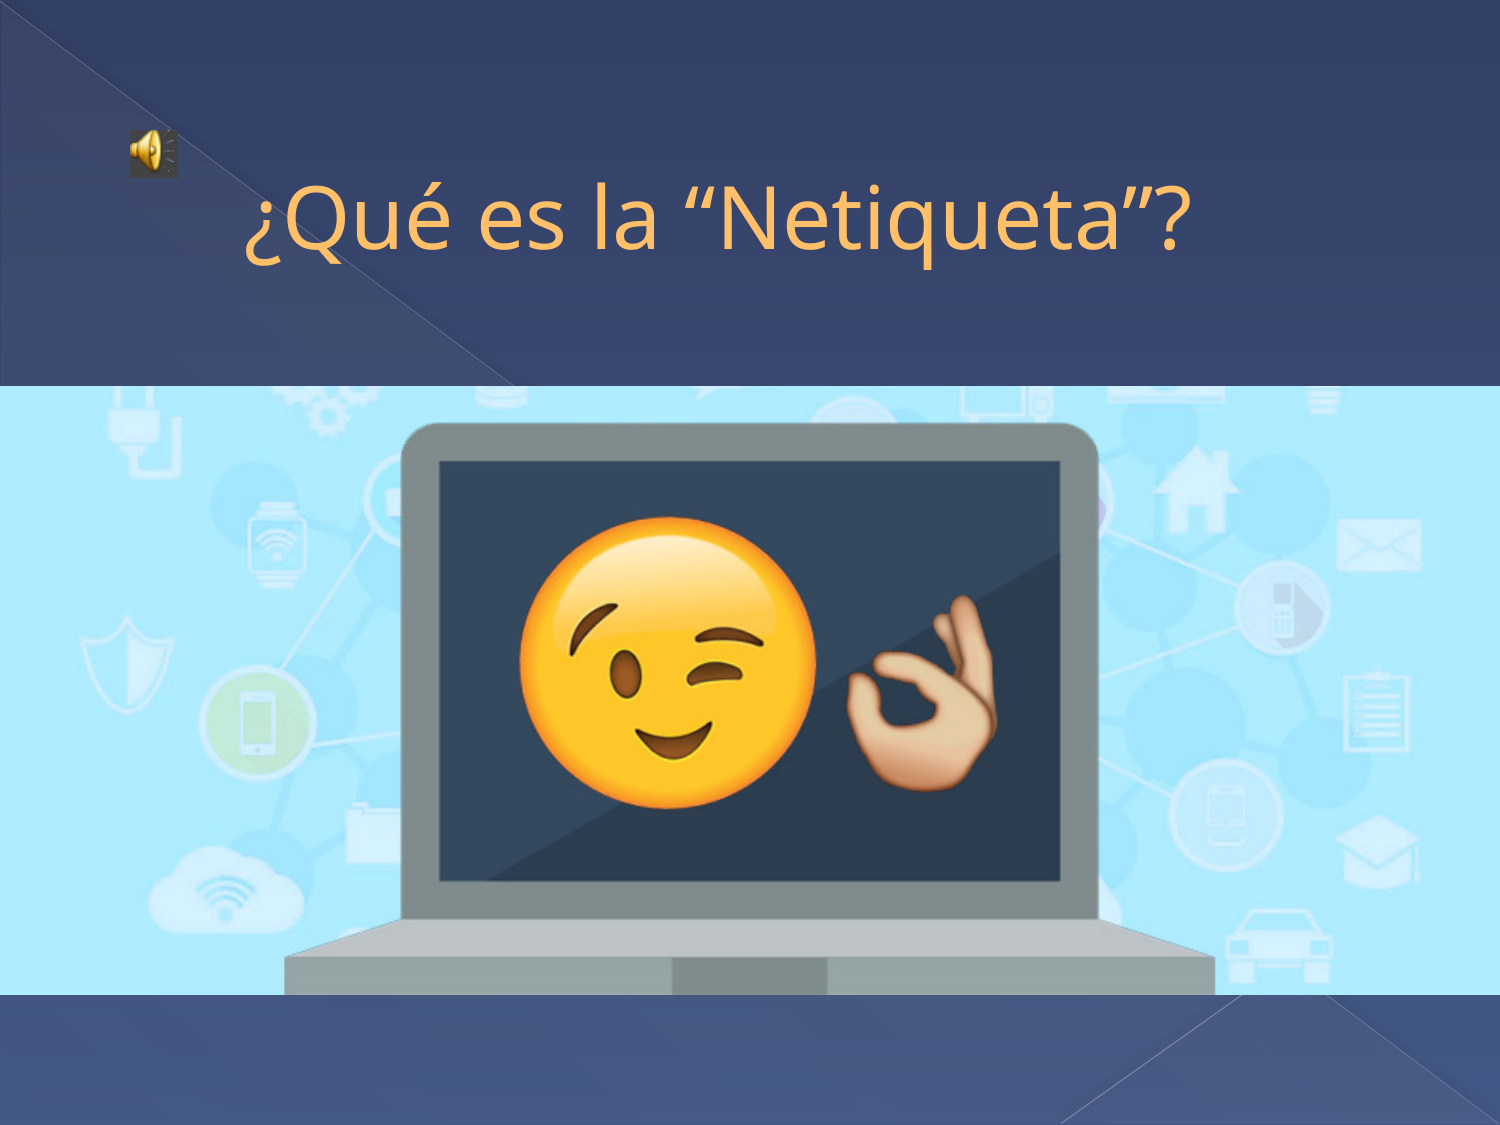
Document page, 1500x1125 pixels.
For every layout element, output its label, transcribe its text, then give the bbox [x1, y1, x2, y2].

title ¿Qué es la “Netiqueta”? [150, 152, 1500, 376]
picture [128, 128, 180, 180]
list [0, 386, 1500, 995]
